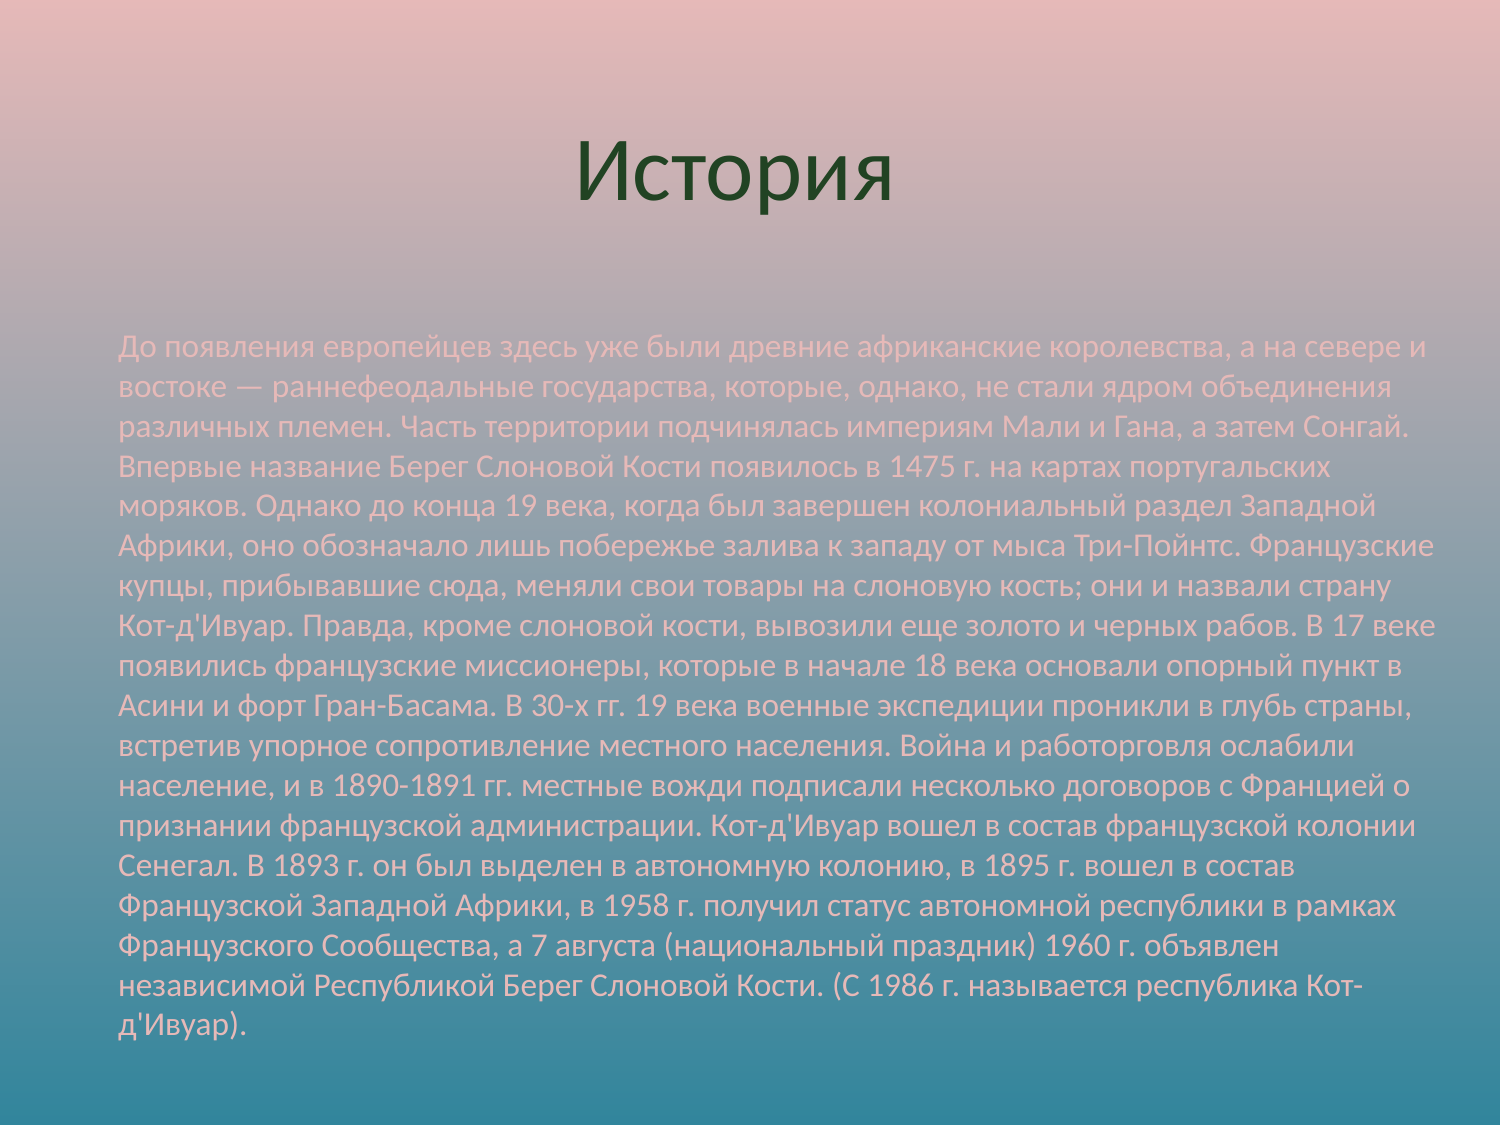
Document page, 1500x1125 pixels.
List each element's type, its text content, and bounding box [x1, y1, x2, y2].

title История [70, 70, 1421, 258]
list До появления европейцев здесь уже были древние африканские королевства, а на севере и востоке — раннефеодальные государства, которые, однако, не стали ядром объединения различных племен. Часть территории подчинялась империям Мали и Гана, а затем Сонгай. Впервые название Берег Слоновой Кости появилось в 1475 г. на картах португальских моряков. Однако до конца 19 века, когда был завершен колониальный раздел Западной Африки, оно обозначало лишь побережье залива к западу от мыса Три-Пойнтс. Французские купцы, прибывавшие сюда, меняли свои товары на слоновую кость; они и назвали страну Кот-д'Ивуар. Правда, кроме слоновой кости, вывозили еще золото и черных рабов. В 17 веке появились французские миссионеры, которые в начале 18 века основали опорный пункт в Асини и форт Гран-Басама. В 30-х гг. 19 века военные экспедиции проникли в глубь страны, встретив упорное сопротивление местного населения. Война и работорговля ослабили население, и в 1890-1891 гг. местные вожди подписали несколько договоров с Францией о признании французской администрации. Кот-д'Ивуар вошел в состав французской колонии Сенегал. В 1893 г. он был выделен в автономную колонию, в 1895 г. вошел в состав Французской Западной Африки, в 1958 г. получил статус автономной республики в рамках Французского Сообщества, а 7 августа (национальный праздник) 1960 г. объявлен независимой Республикой Берег Слоновой Кости. (С 1986 г. называется республика Кот-д'Ивуар). [46, 316, 1465, 809]
